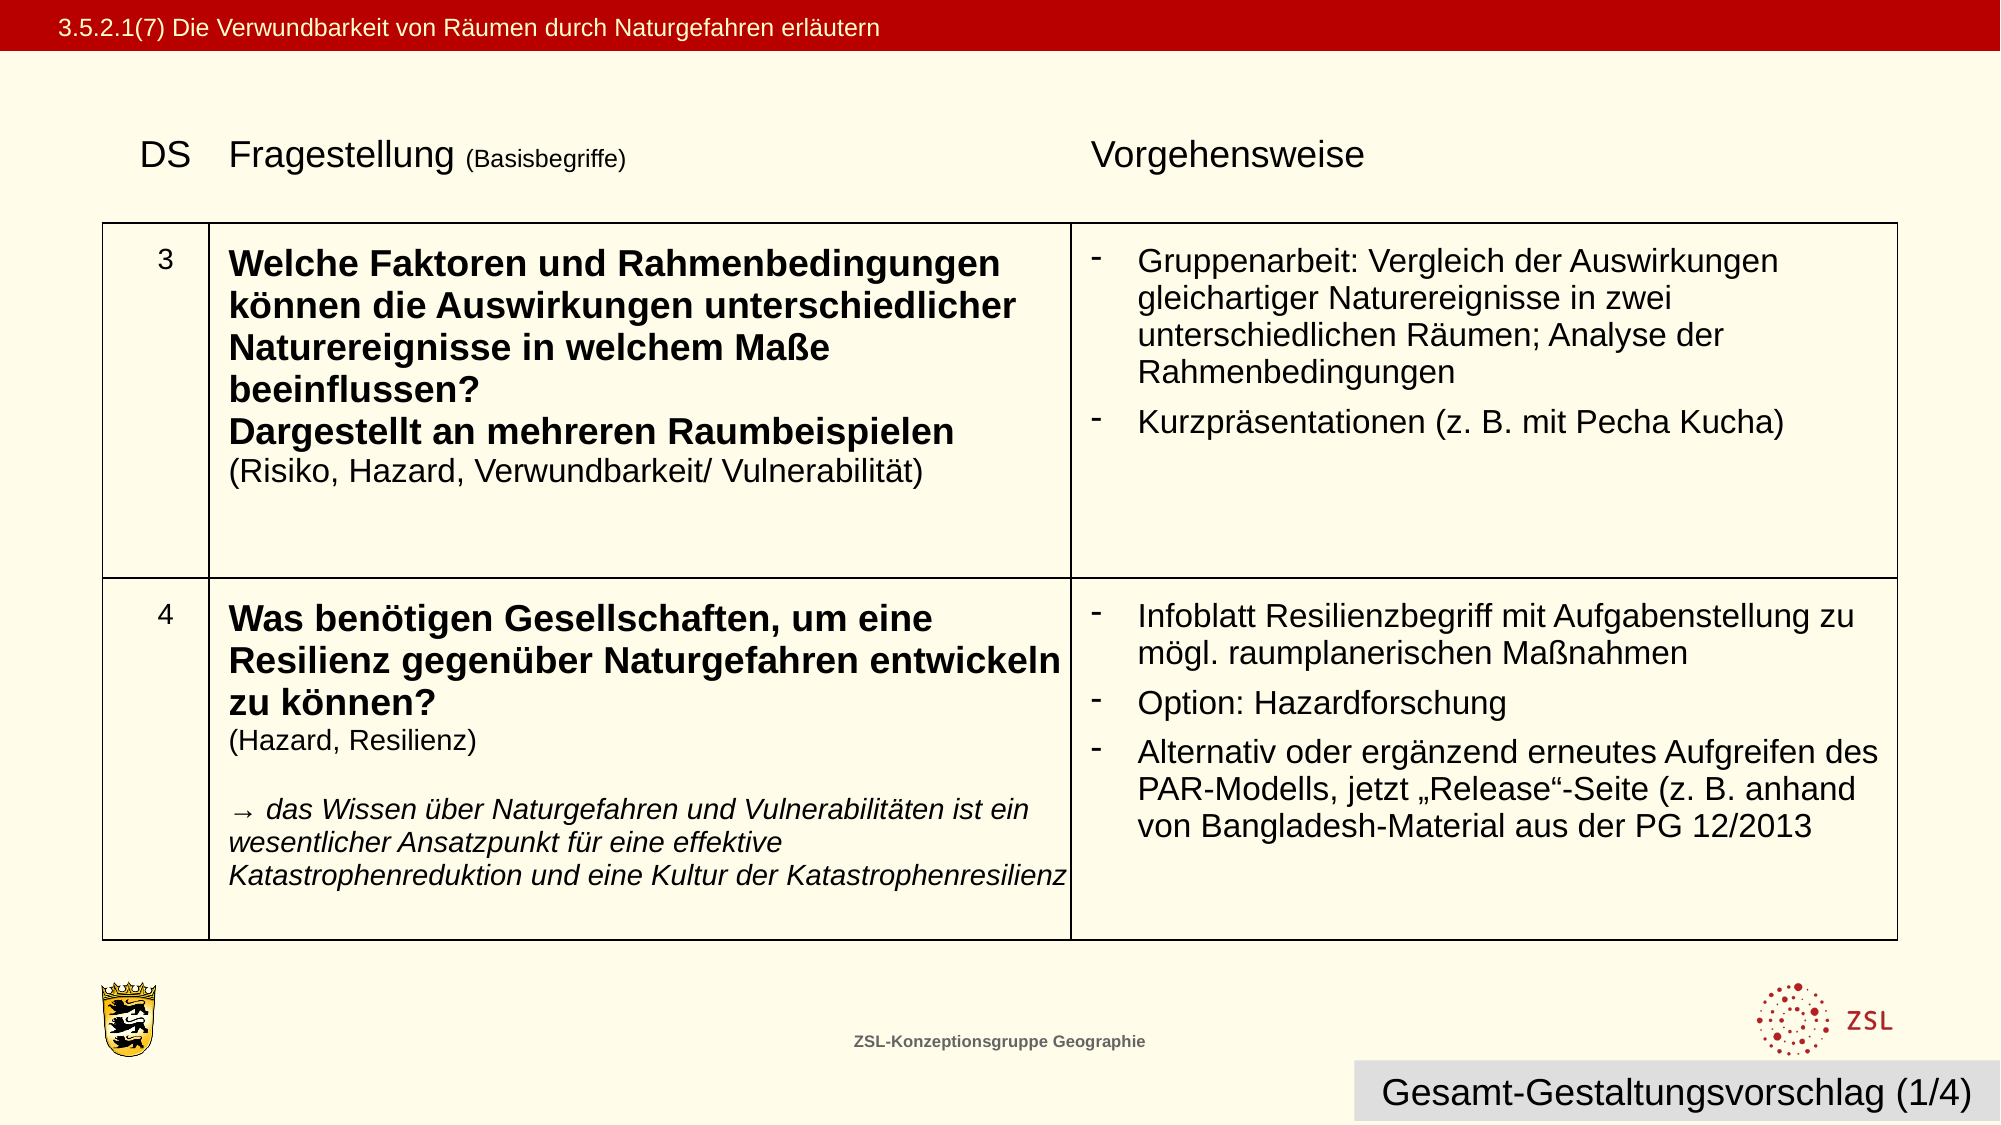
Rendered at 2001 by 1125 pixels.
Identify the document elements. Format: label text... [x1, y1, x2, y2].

table_cell Welche Faktoren und Rahmenbedingungen können die Auswirkungen unterschiedlicher Naturereignisse in welchem Maße beeinflussen? Dargestellt an mehreren Raumbeispielen (Risiko, Hazard, Verwundbarkeit/ Vulnerabilität) [210, 224, 1070, 577]
picture [99, 979, 158, 1059]
table_cell Infoblatt Resilienzbegriff mit Aufgabenstellung zu mögl. raumplanerischen Maßnahmen Option: Hazardforschung Alternativ oder ergänzend erneutes Aufgreifen des PAR-Modells, jetzt „Release“-Seite (z. B. anhand von Bangladesh-Material aus der PG 12/2013 [1072, 579, 1897, 939]
table_cell Was benötigen Gesellschaften, um eine Resilienz gegenüber Naturgefahren entwickeln zu können? (Hazard, Resilienz) → das Wissen über Naturgefahren und Vulnerabilitäten ist ein wesentlicher Ansatzpunkt für eine effektive Katastrophenreduktion und eine Kultur der Katastrophenresilienz [210, 579, 1070, 939]
table_header Fragestellung (Basisbegriffe) [209, 114, 1071, 222]
text_box 3.5.2.1(7) Die Verwundbarkeit von Räumen durch Naturgefahren erläutern [43, 4, 1866, 57]
table_header DS [103, 114, 209, 222]
table_cell Gruppenarbeit: Vergleich der Auswirkungen gleichartiger Naturereignisse in zwei unterschiedlichen Räumen; Analyse der Rahmenbedingungen Kurzpräsentationen (z. B. mit Pecha Kucha) [1072, 224, 1897, 577]
table_header Vorgehensweise [1071, 114, 1898, 222]
text_box Gesamt-Gestaltungsvorschlag (1/4) [1354, 1060, 2000, 1121]
footer ZSL-Konzeptionsgruppe Geographie [704, 1023, 1296, 1083]
table_cell 4 [103, 579, 208, 939]
table_cell 3 [103, 224, 208, 577]
